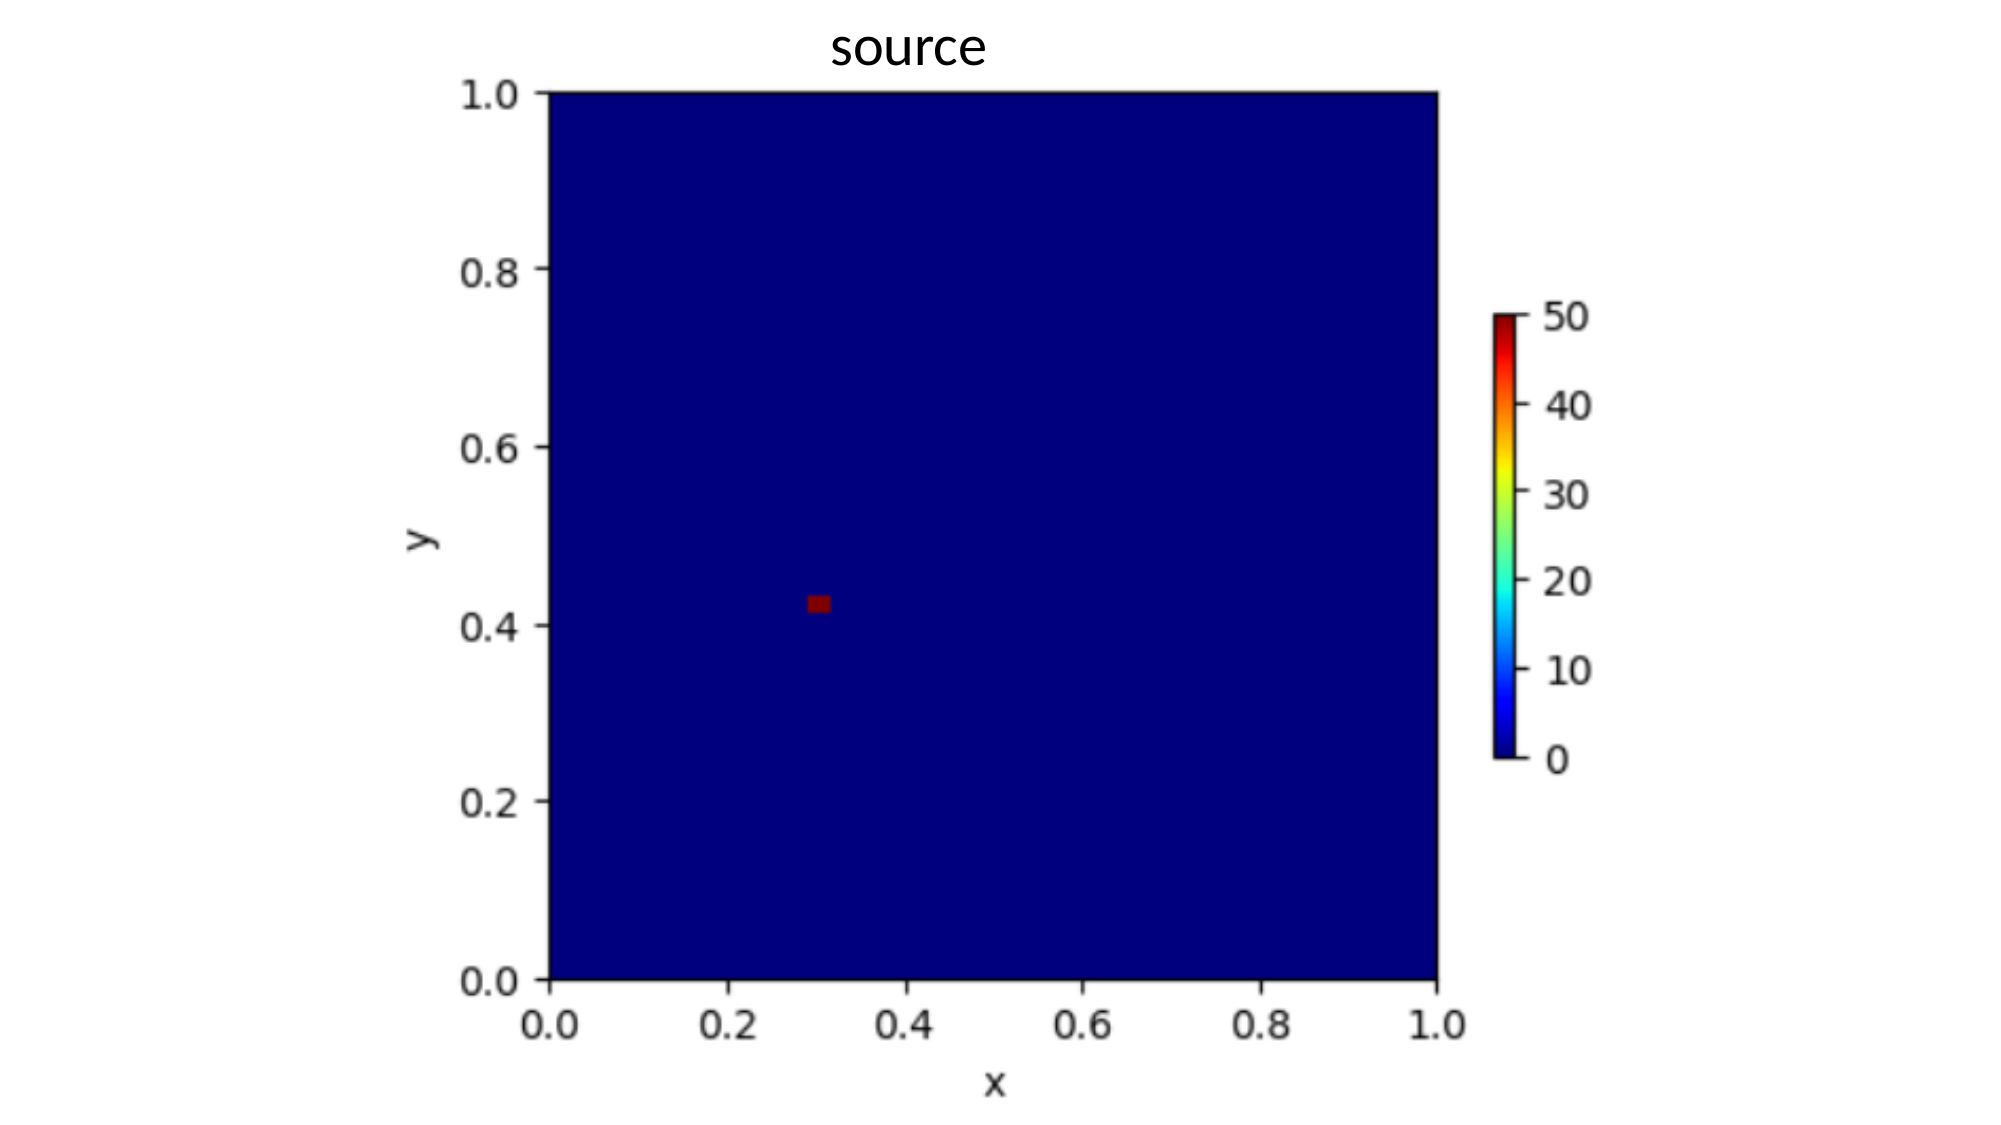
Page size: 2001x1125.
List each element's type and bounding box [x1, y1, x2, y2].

picture [366, 58, 1627, 1125]
